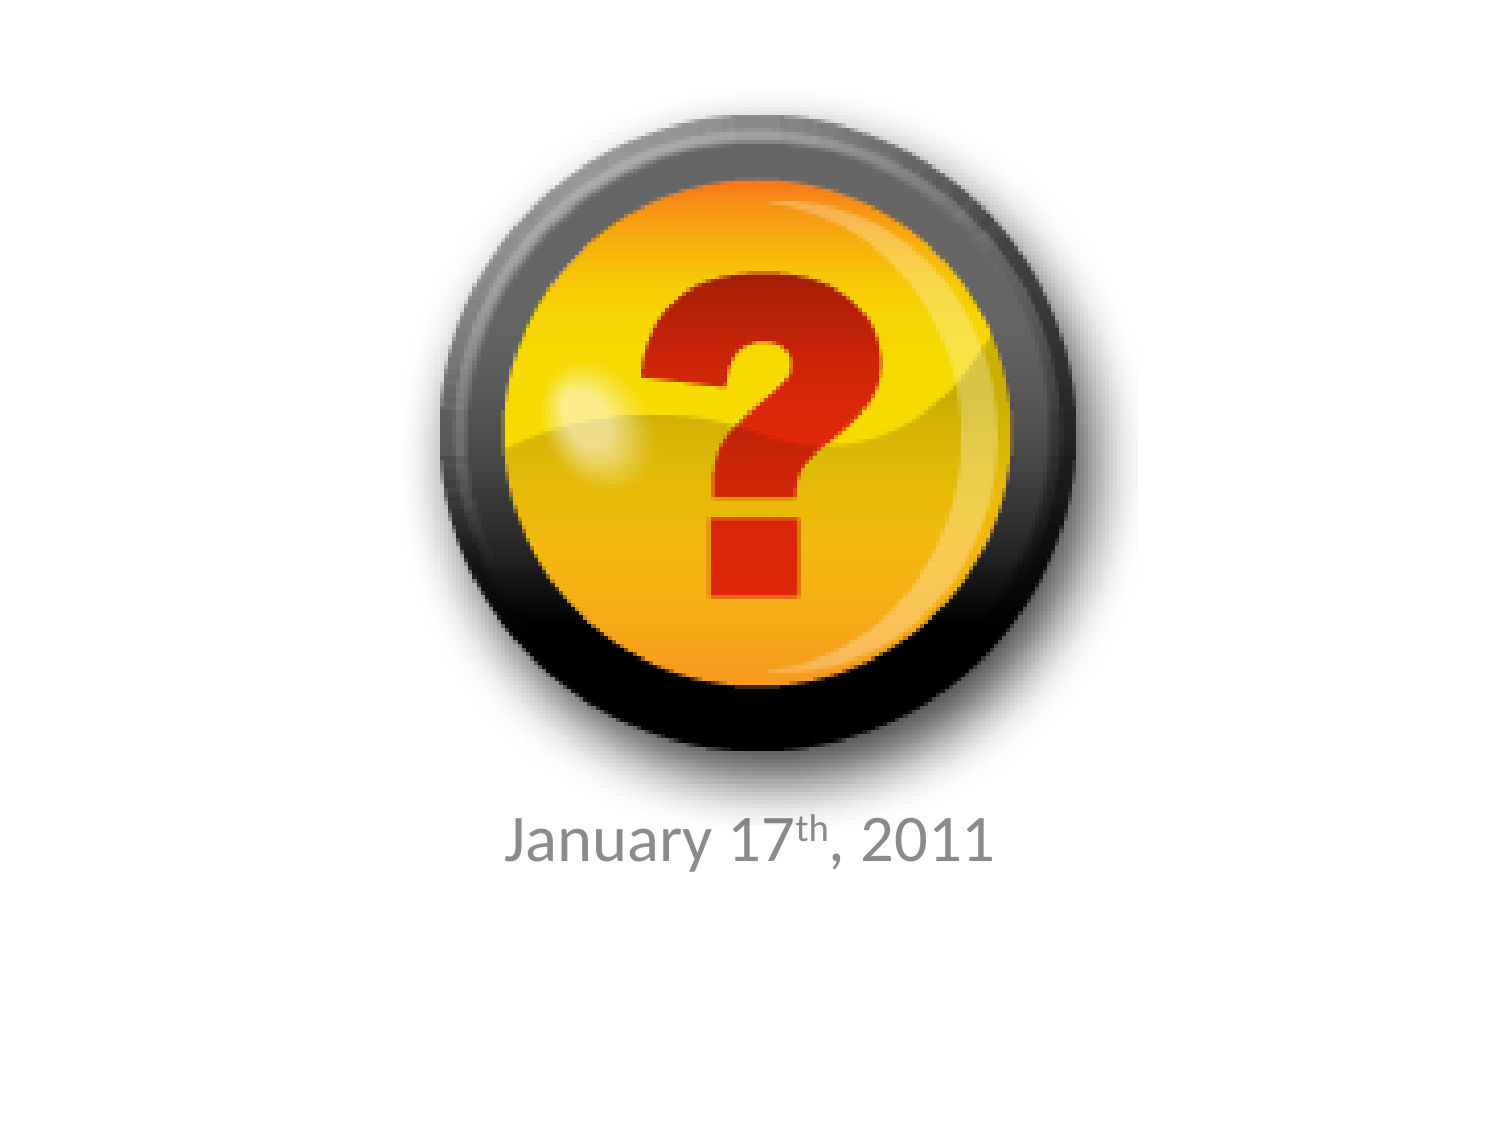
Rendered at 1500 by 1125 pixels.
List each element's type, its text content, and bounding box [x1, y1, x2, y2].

subtitle January 17th, 2011 [225, 787, 1275, 925]
picture [399, 87, 1138, 826]
